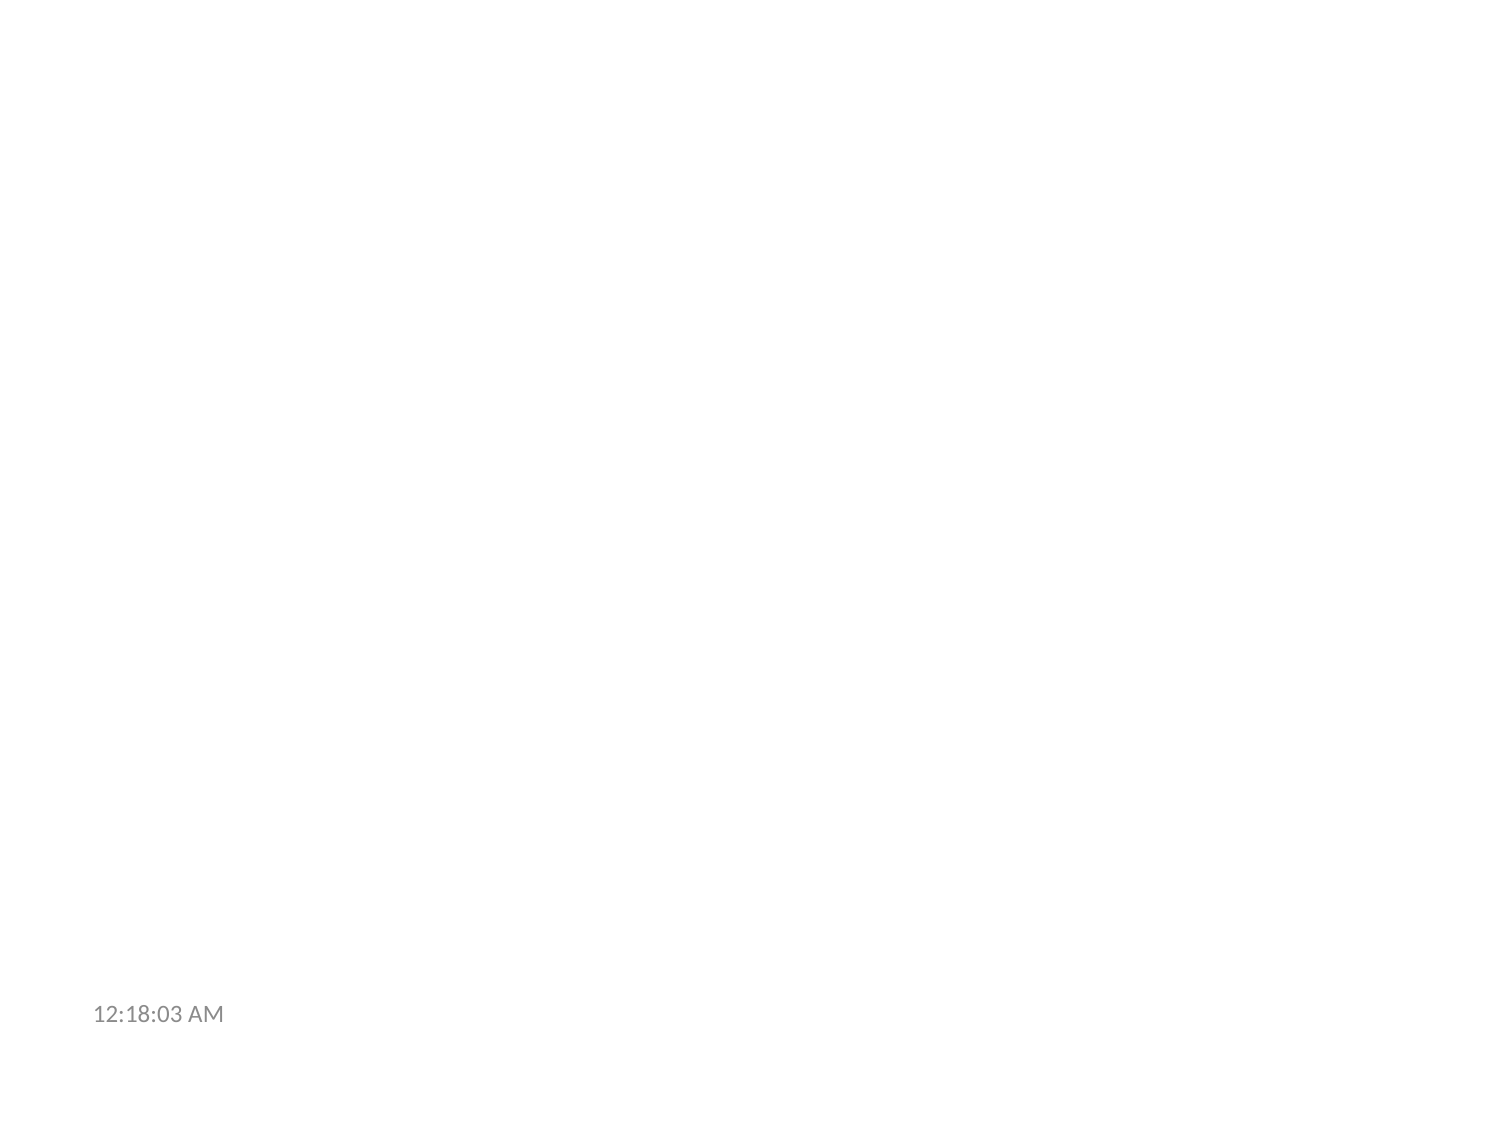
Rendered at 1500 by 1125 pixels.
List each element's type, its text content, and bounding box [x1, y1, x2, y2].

text_box 3:35:09 PM [77, 982, 428, 1043]
